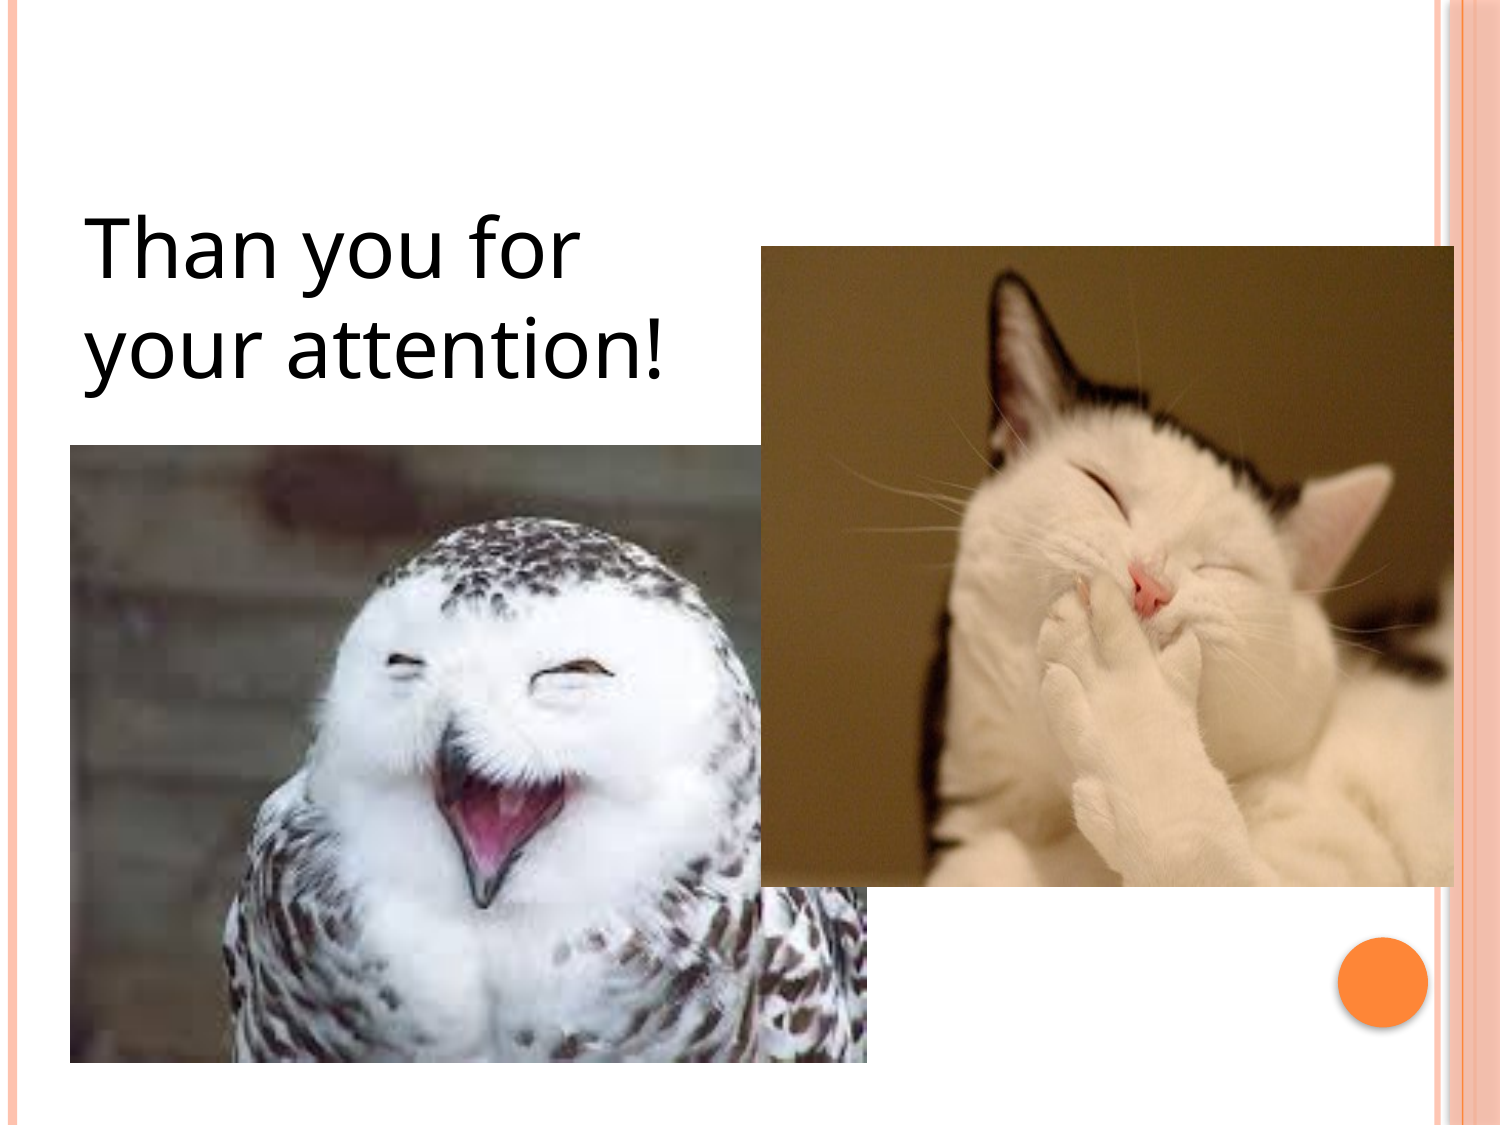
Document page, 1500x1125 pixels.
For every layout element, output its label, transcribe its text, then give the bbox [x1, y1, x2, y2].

picture [69, 245, 1454, 1064]
text_box Than you for your attention! [70, 187, 727, 403]
